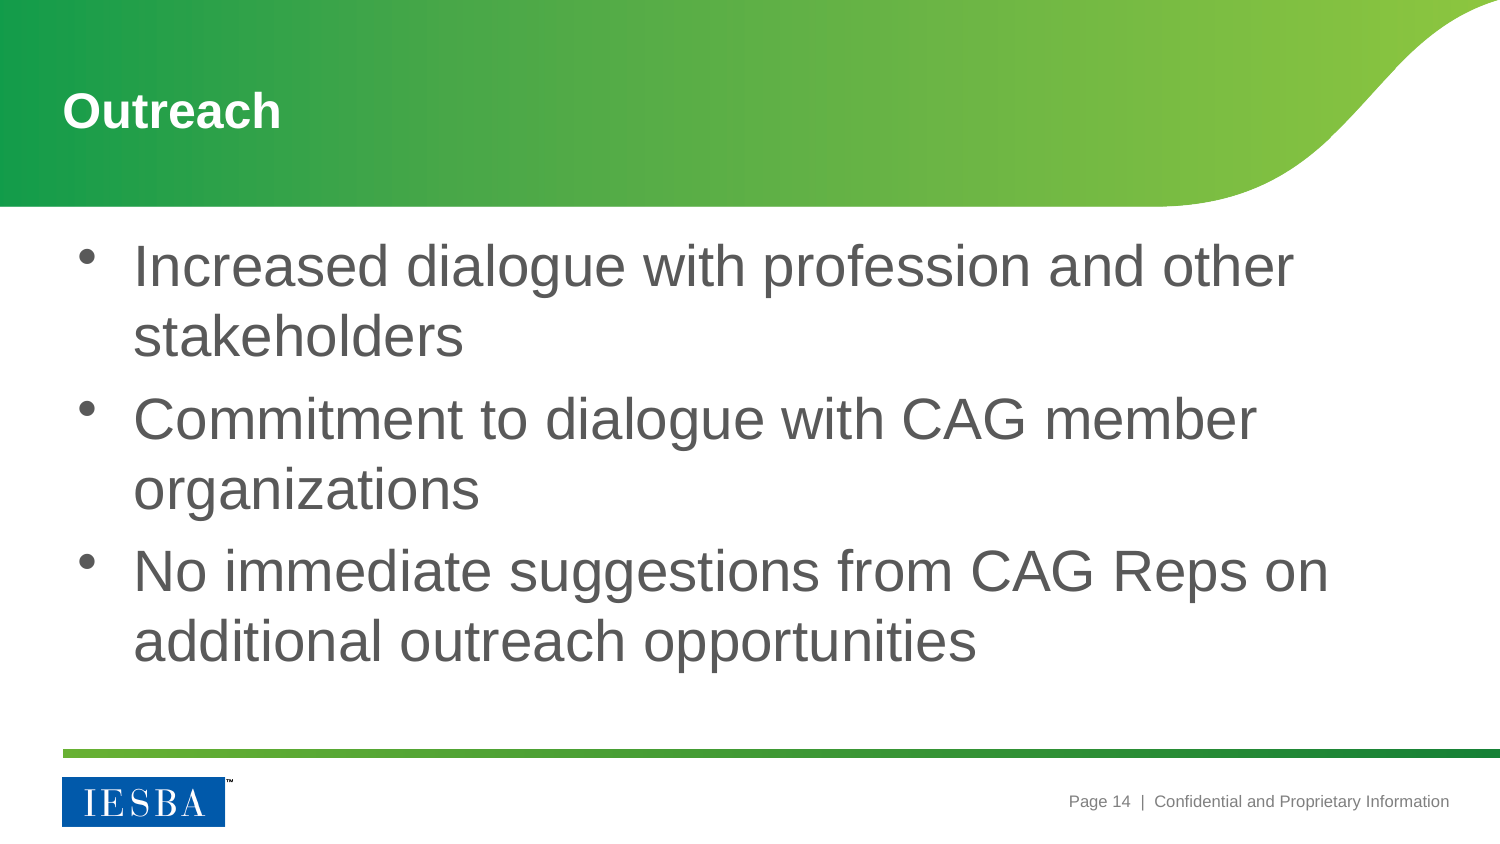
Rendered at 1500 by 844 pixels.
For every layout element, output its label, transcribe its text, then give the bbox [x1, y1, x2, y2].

picture [62, 777, 233, 827]
picture [0, 0, 1500, 207]
list Increased dialogue with profession and other stakeholders Commitment to dialogue with CAG member organizations No immediate suggestions from CAG Reps on additional outreach opportunities [62, 220, 1450, 724]
title Outreach [62, 75, 1300, 142]
